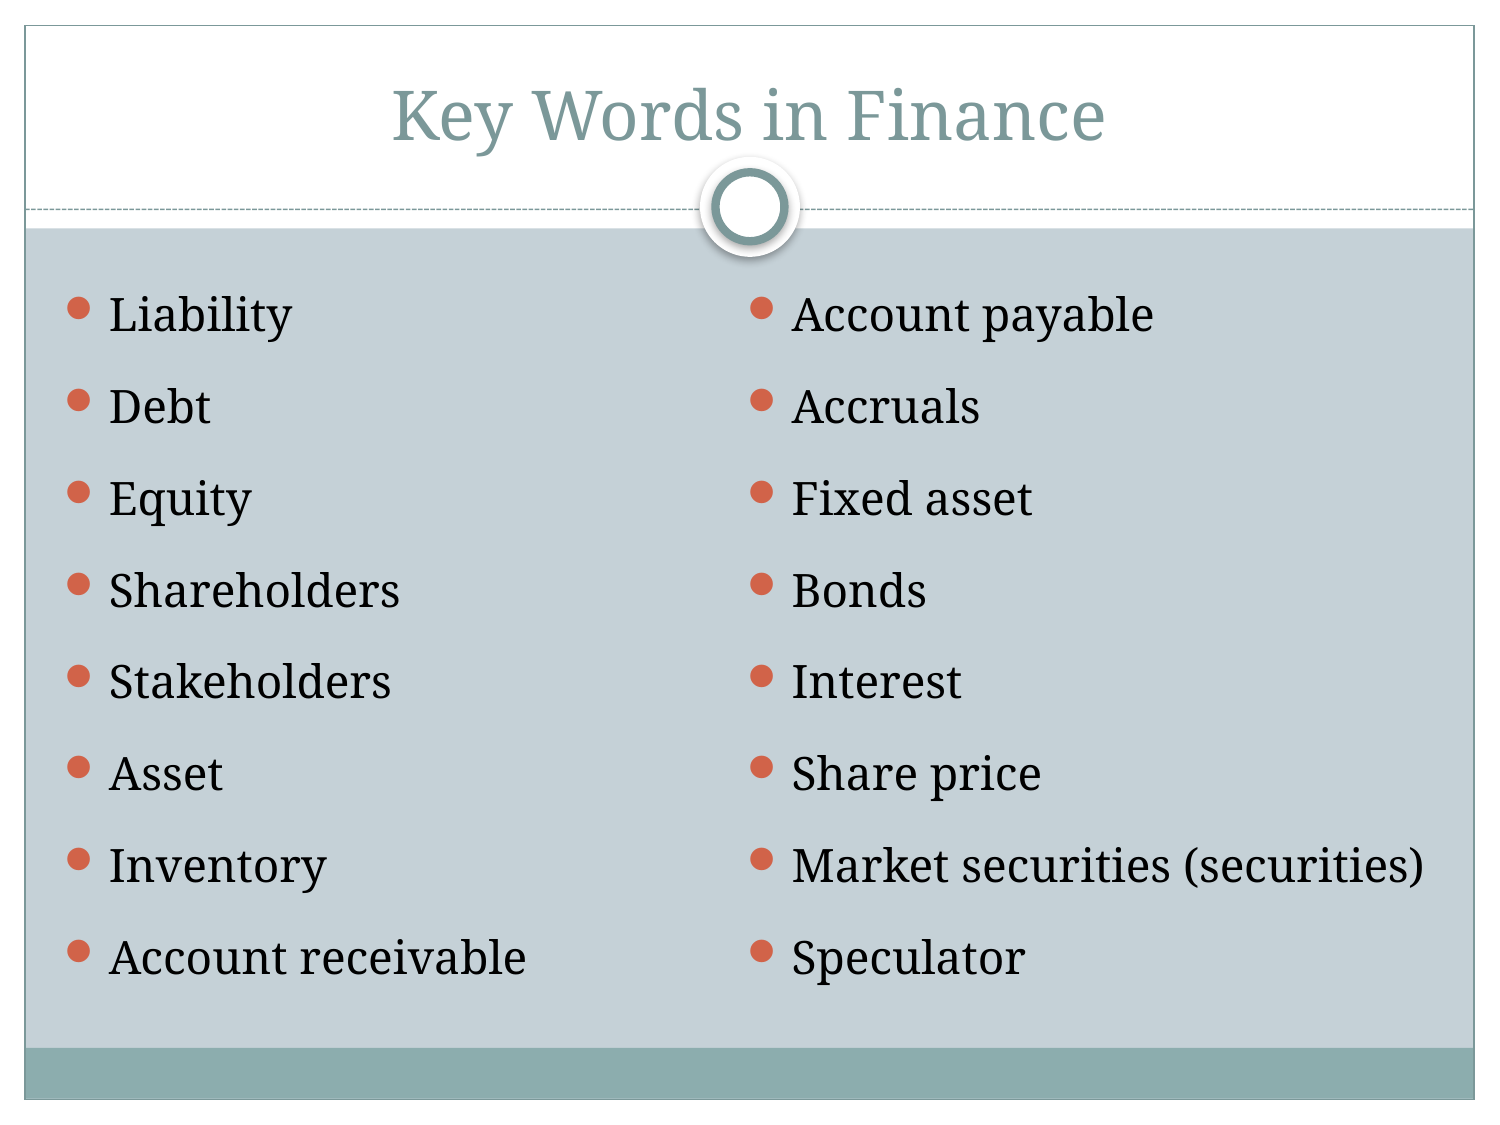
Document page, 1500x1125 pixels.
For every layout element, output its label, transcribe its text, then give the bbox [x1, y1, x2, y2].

title Key Words in Finance [49, 37, 1450, 162]
list Liability Debt Equity Shareholders Stakeholders Asset Inventory Account receivable Account payable Accruals Fixed asset Bonds Interest Share price Market securities (securities) Speculator [49, 250, 1445, 1001]
